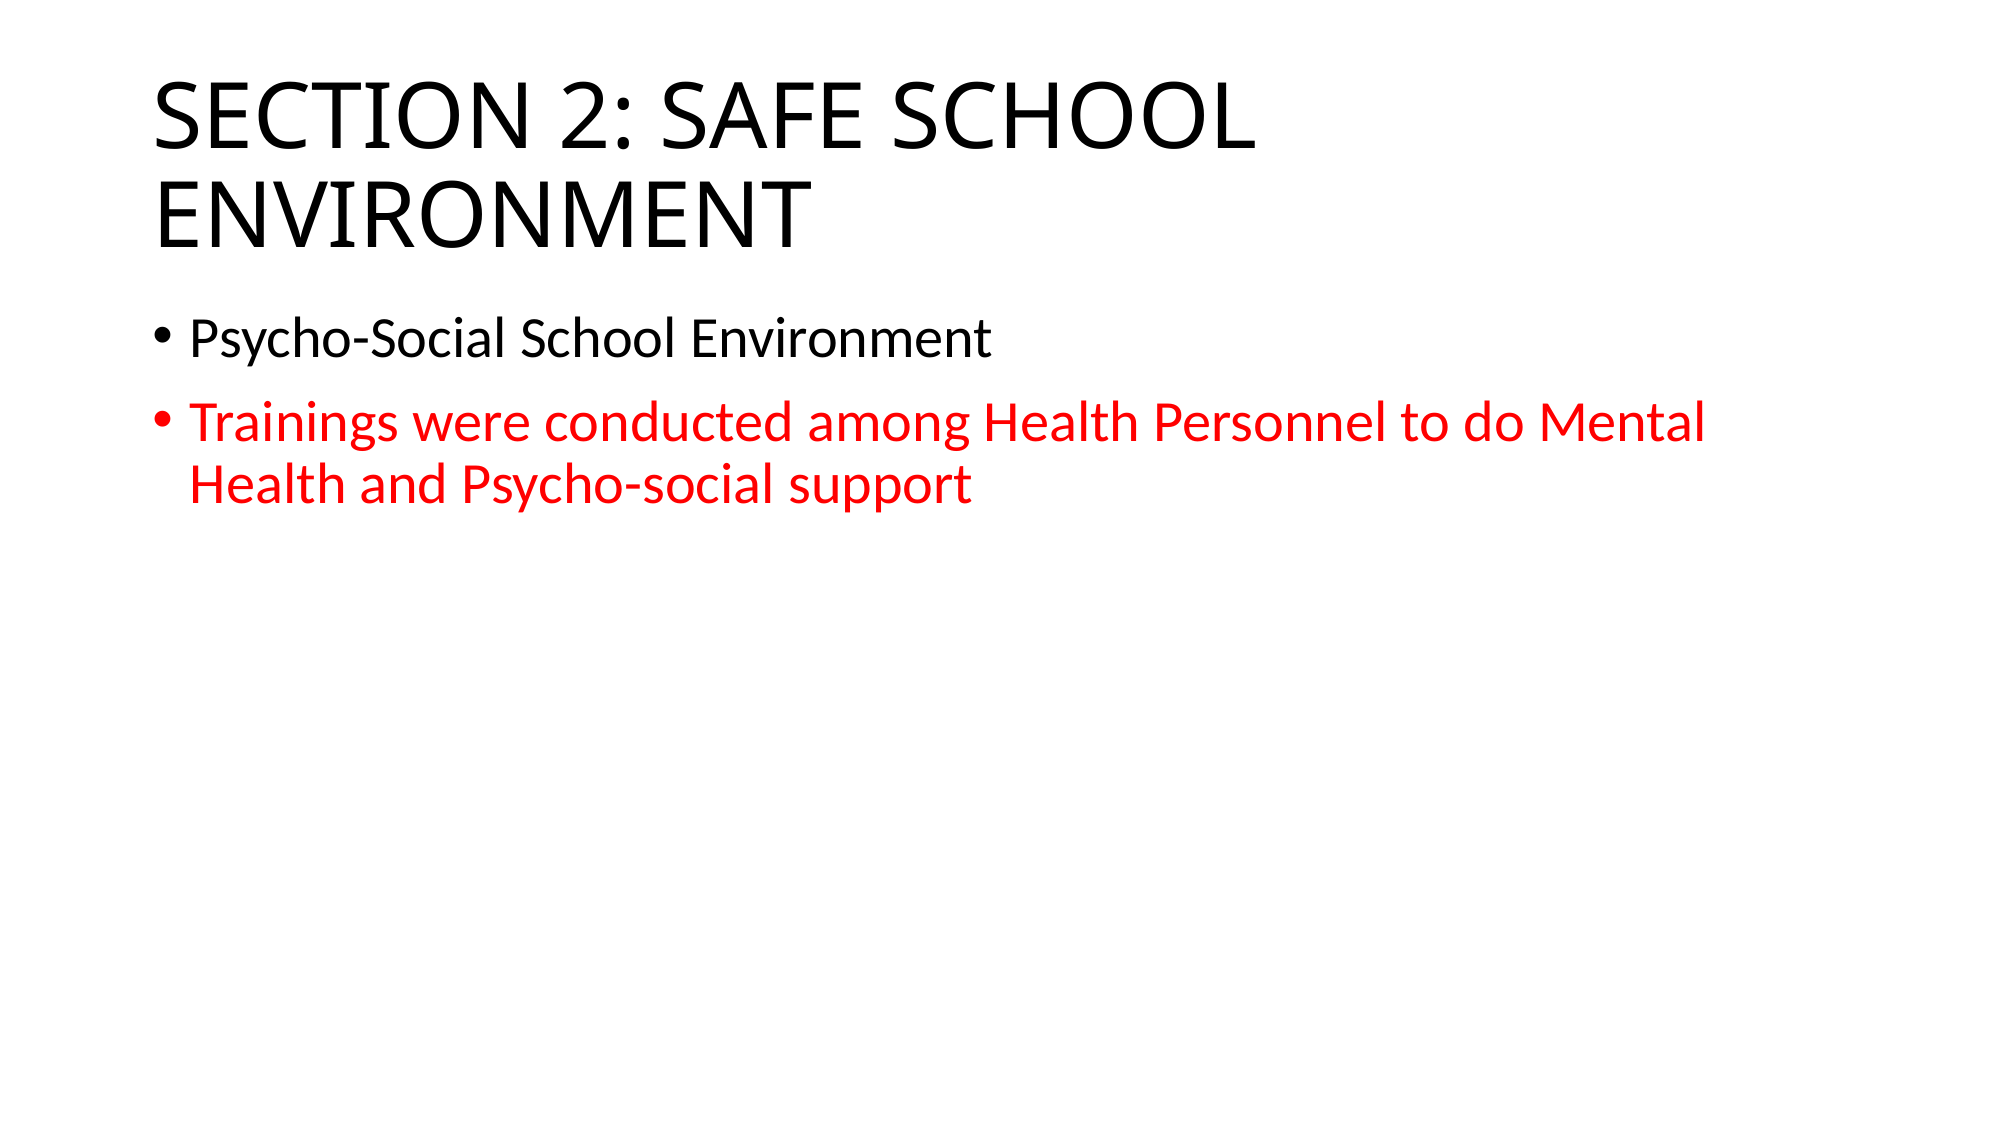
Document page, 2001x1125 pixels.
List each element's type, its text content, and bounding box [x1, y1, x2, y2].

list Psycho-Social School Environment Trainings were conducted among Health Personnel to do Mental Health and Psycho-social support [137, 299, 1863, 1014]
title SECTION 2: SAFE SCHOOL ENVIRONMENT [137, 59, 1863, 278]
